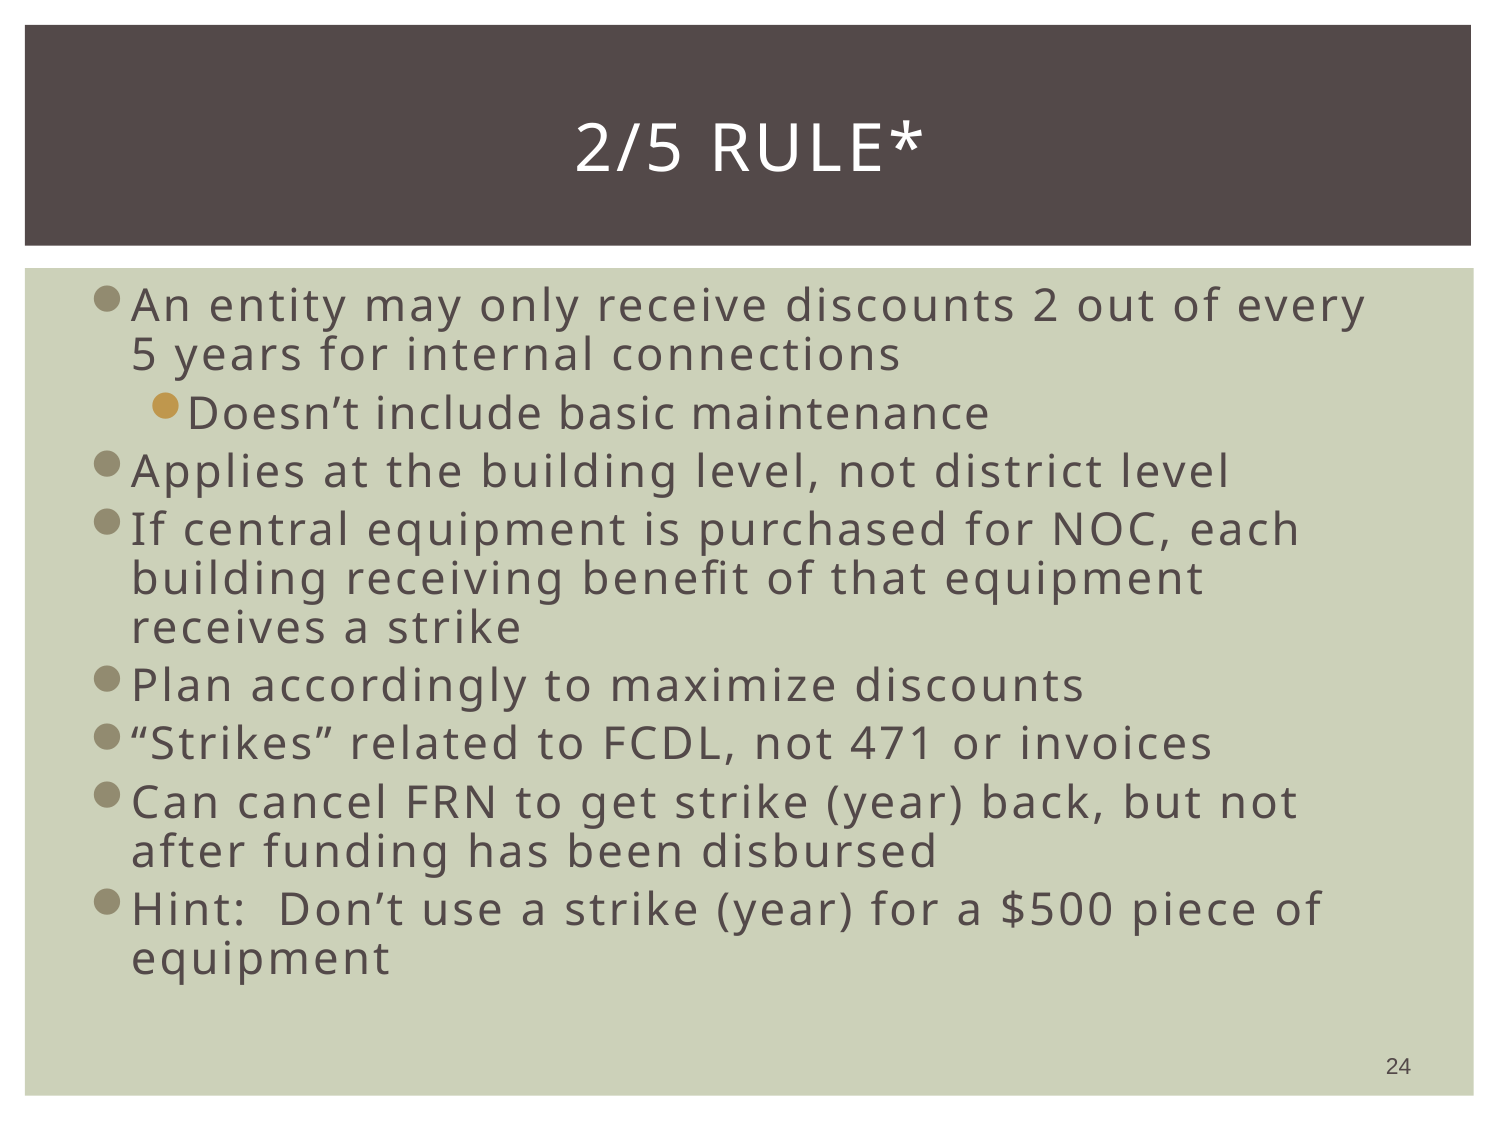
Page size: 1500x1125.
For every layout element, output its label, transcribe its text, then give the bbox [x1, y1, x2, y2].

title 2/5 Rule* [62, 58, 1438, 232]
slide_number 24 [1349, 1041, 1448, 1089]
list An entity may only receive discounts 2 out of every 5 years for internal connections Doesn’t include basic maintenance Applies at the building level, not district level If central equipment is purchased for NOC, each building receiving benefit of that equipment receives a strike Plan accordingly to maximize discounts “Strikes” related to FCDL, not 471 or invoices Can cancel FRN to get strike (year) back, but not after funding has been disbursed Hint: Don’t use a strike (year) for a $500 piece of equipment [75, 275, 1425, 996]
